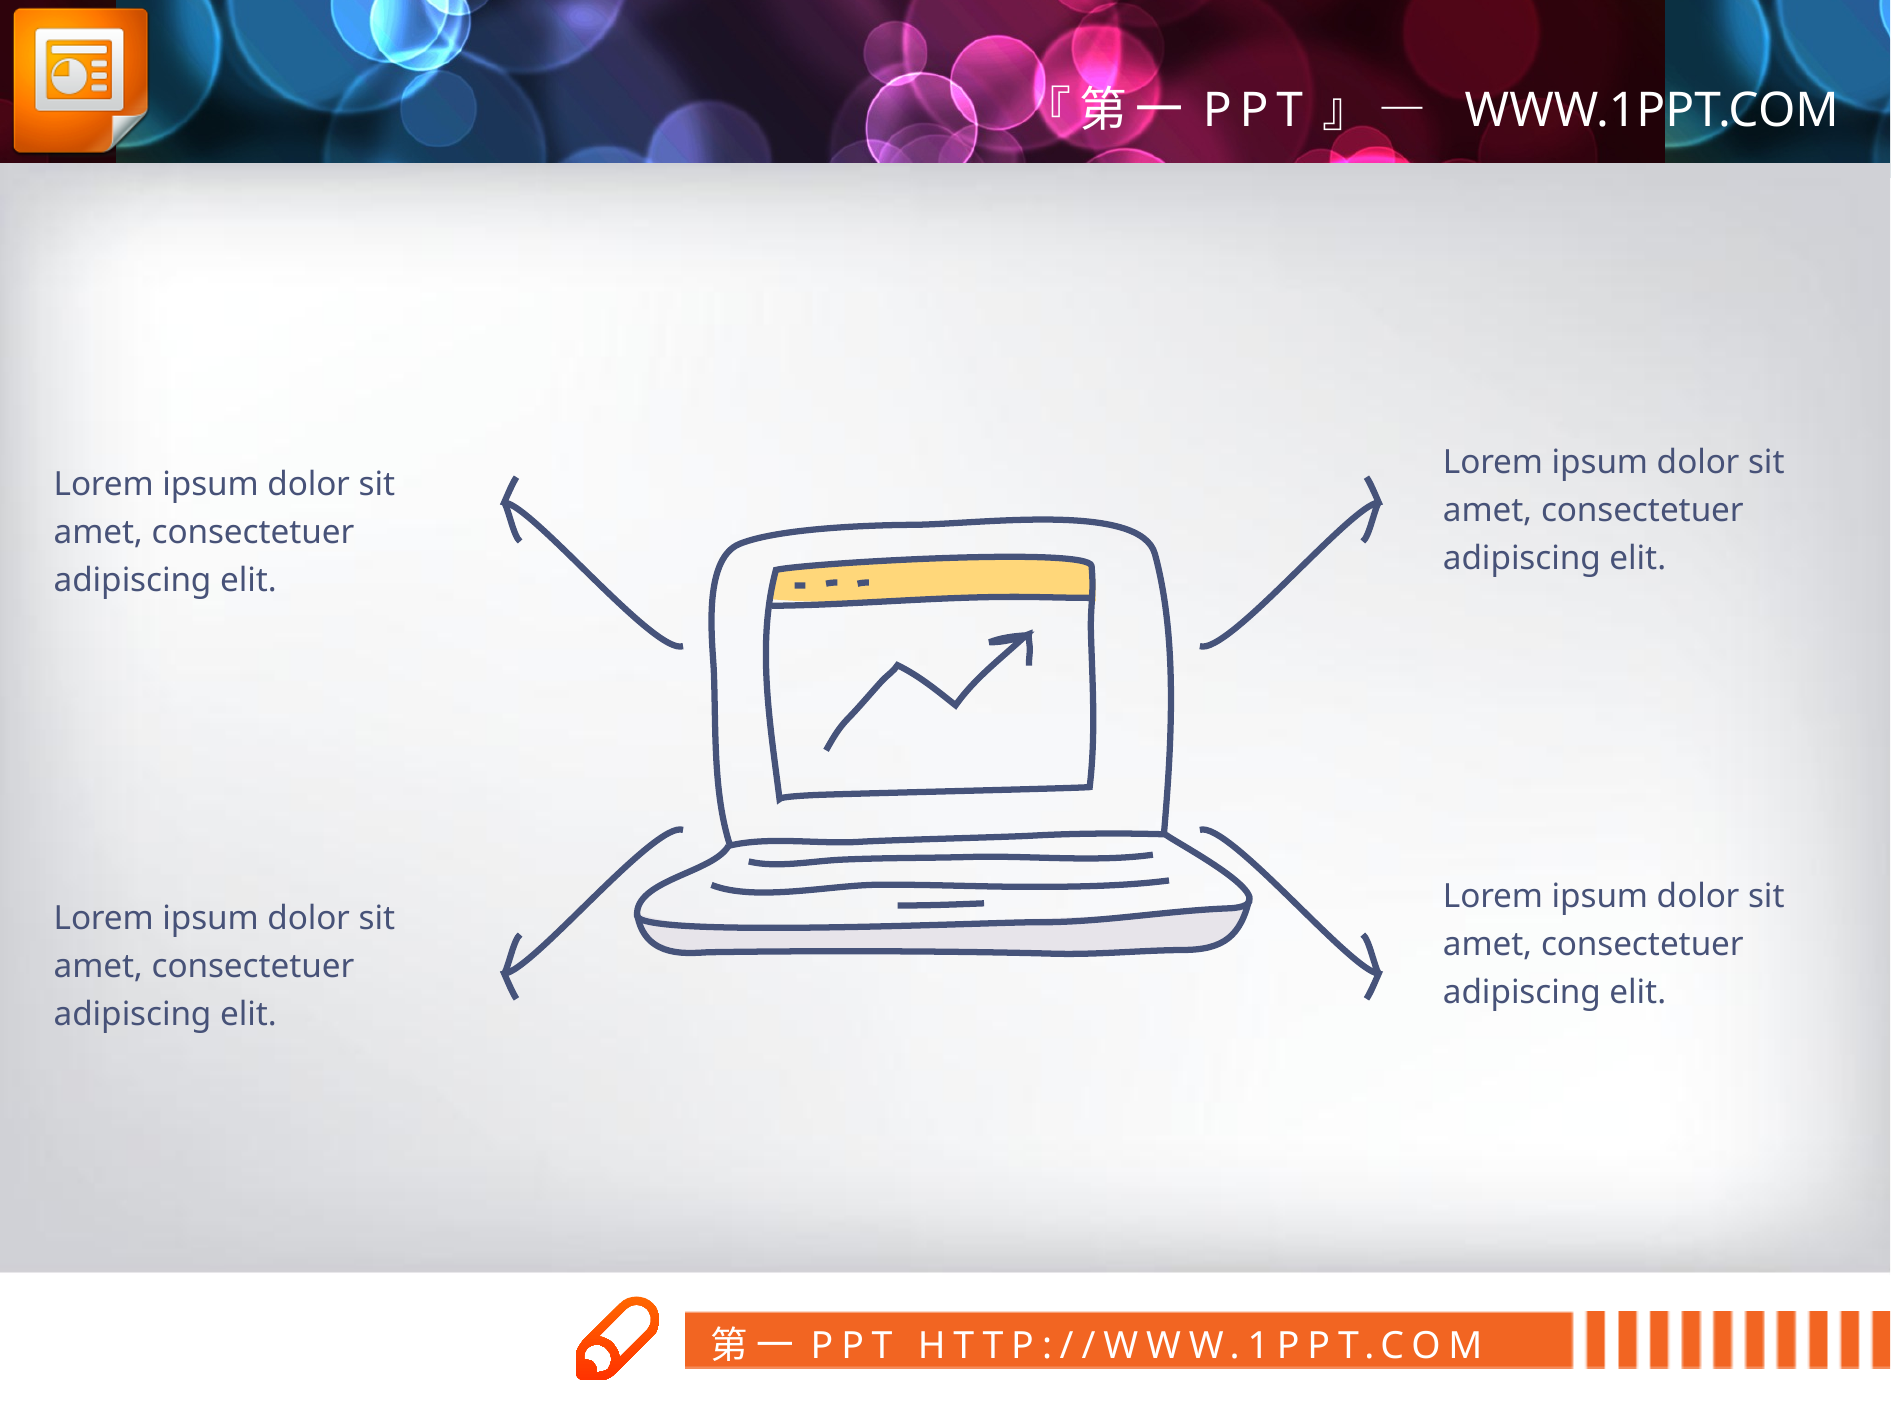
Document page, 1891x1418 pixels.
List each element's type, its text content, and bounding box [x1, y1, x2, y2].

text_box Lorem ipsum dolor sit amet, consectetuer adipiscing elit. [1436, 860, 1847, 1017]
picture [0, 0, 1891, 1275]
picture [685, 1311, 1891, 1369]
text_box [504, 477, 631, 615]
text_box [1256, 865, 1379, 999]
text_box [1256, 477, 1379, 611]
text_box [504, 861, 631, 999]
text_box Lorem ipsum dolor sit amet, consectetuer adipiscing elit. [47, 447, 458, 605]
text_box Lorem ipsum dolor sit amet, consectetuer adipiscing elit. [1436, 425, 1847, 583]
text_box Lorem ipsum dolor sit amet, consectetuer adipiscing elit. [47, 882, 458, 1039]
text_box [636, 519, 1250, 955]
